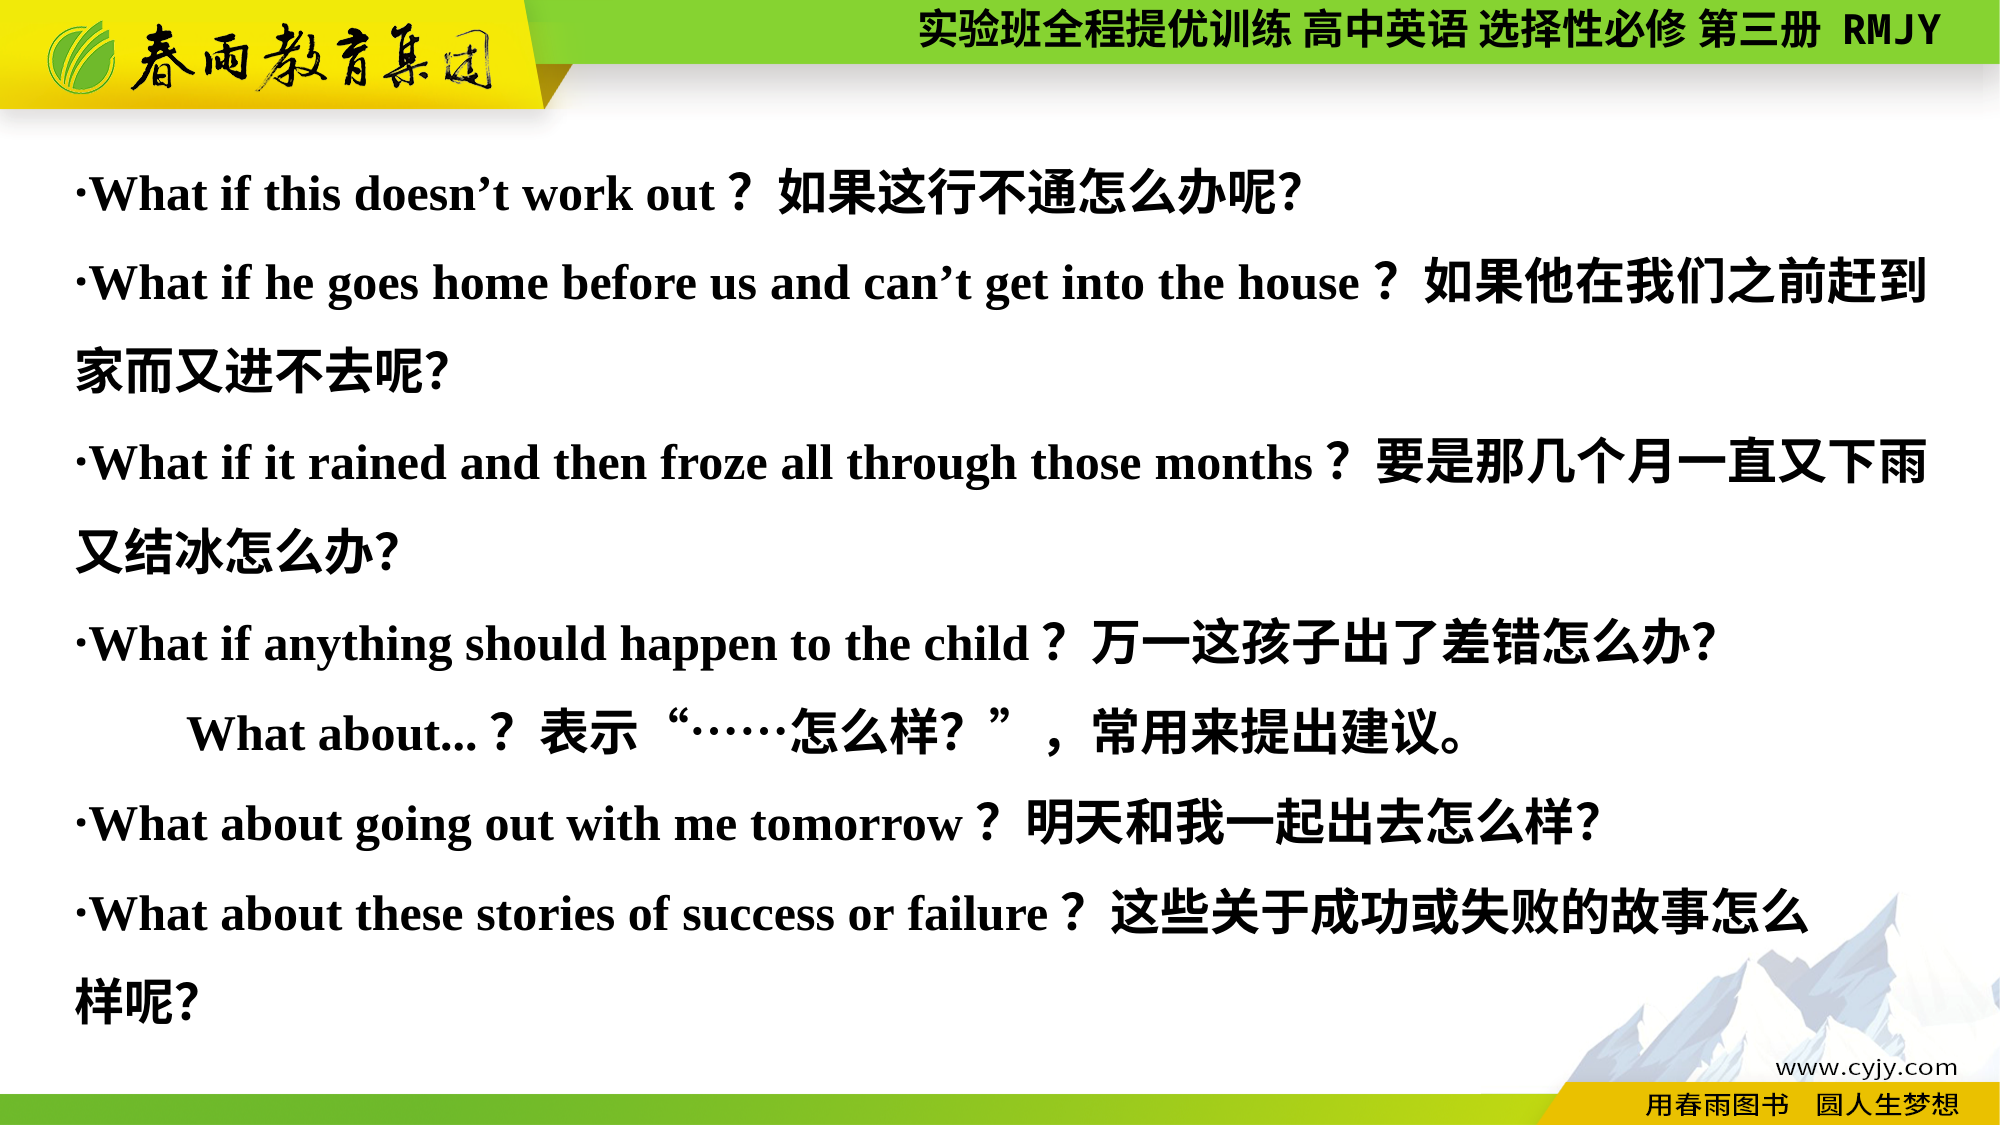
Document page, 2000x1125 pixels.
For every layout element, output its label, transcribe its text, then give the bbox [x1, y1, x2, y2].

list ·What if this doesn’t work out？如果这行不通怎么办呢？ ·What if he goes home before us and can’t get into the house？如果他在我们之前赶到家而又进不去呢？ ·What if it rained and then froze all through those months？要是那几个月一直又下雨又结冰怎么办？ ·What if anything should happen to the child？万一这孩子出了差错怎么办？ What about...？表示“……怎么样？”，常用来提出建议。 ·What about going out with me tomorrow？明天和我一起出去怎么样？ ·What about these stories of success or failure？这些关于成功或失败的故事怎么 样呢？ [59, 122, 1944, 1047]
picture [0, 0, 2000, 1125]
